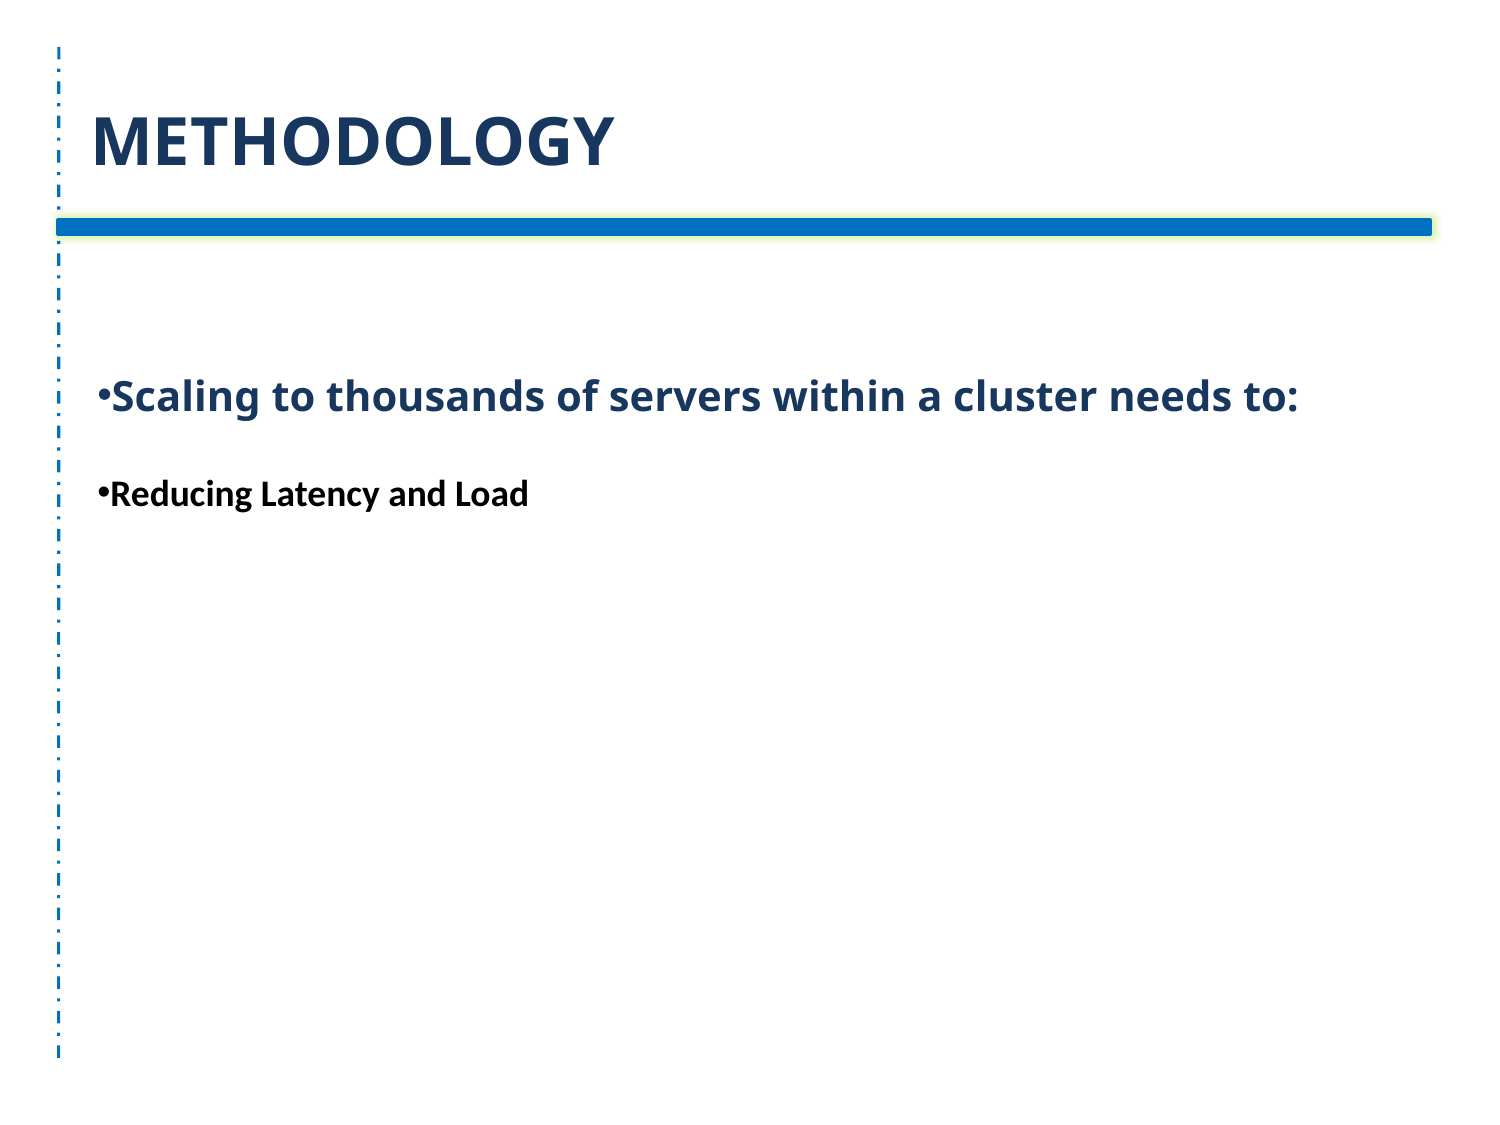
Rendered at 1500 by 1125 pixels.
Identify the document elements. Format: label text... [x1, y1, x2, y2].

text_box [56, 218, 1432, 236]
text_box Scaling to thousands of servers within a cluster needs to: Reducing Latency and Load [53, 361, 1403, 811]
title METHODOLOGY [75, 45, 1425, 209]
